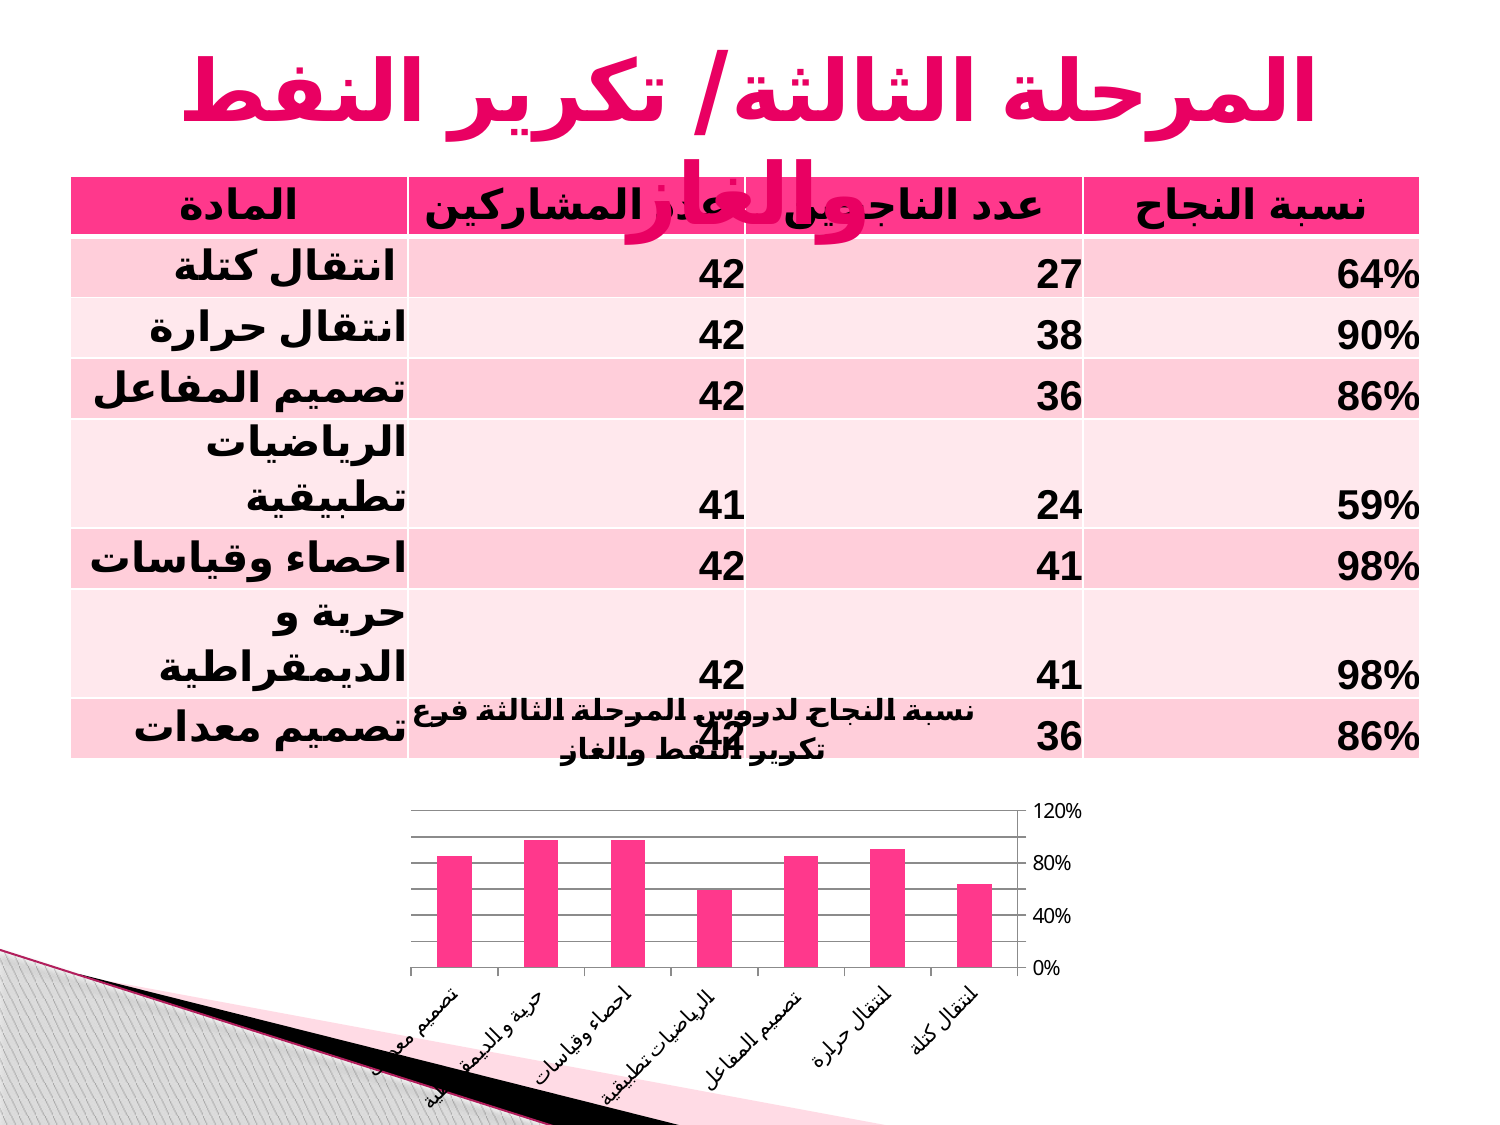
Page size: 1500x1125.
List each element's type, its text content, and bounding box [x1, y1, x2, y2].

table_header المادة [71, 177, 407, 234]
table_cell 86% [1084, 359, 1419, 418]
table_cell انتقال حرارة [71, 298, 407, 357]
table_cell 86% [1107, 699, 1419, 758]
table_cell 90% [1084, 298, 1419, 357]
table_cell 36 [746, 359, 1082, 418]
table_cell 64% [1084, 239, 1419, 297]
table_cell 27 [746, 239, 1082, 297]
table_cell حرية و الديمقراطية [71, 590, 407, 697]
table_cell 41 [409, 420, 744, 527]
table_cell الرياضيات تطبيقية [71, 420, 407, 527]
table_cell 41 [746, 590, 1082, 674]
table_cell 24 [746, 420, 1082, 527]
table_cell انتقال كتلة [71, 239, 407, 297]
table_cell 38 [746, 298, 1082, 357]
table_cell 98% [1084, 590, 1419, 697]
table_cell احصاء وقياسات [71, 529, 407, 588]
table_cell تصميم معدات [71, 699, 345, 758]
table_cell 59% [1084, 420, 1419, 527]
table_cell 98% [1084, 529, 1419, 588]
table_cell 42 [409, 529, 744, 588]
chart [351, 674, 1102, 1125]
table_cell 42 [409, 239, 744, 297]
title المرحلة الثالثة/ تكرير النفط والغاز [75, 45, 1425, 233]
table_cell 42 [409, 298, 744, 357]
table_cell 41 [746, 529, 1082, 588]
table_cell 42 [409, 359, 744, 418]
table_cell تصميم المفاعل [71, 359, 407, 418]
table_cell 42 [409, 590, 744, 674]
